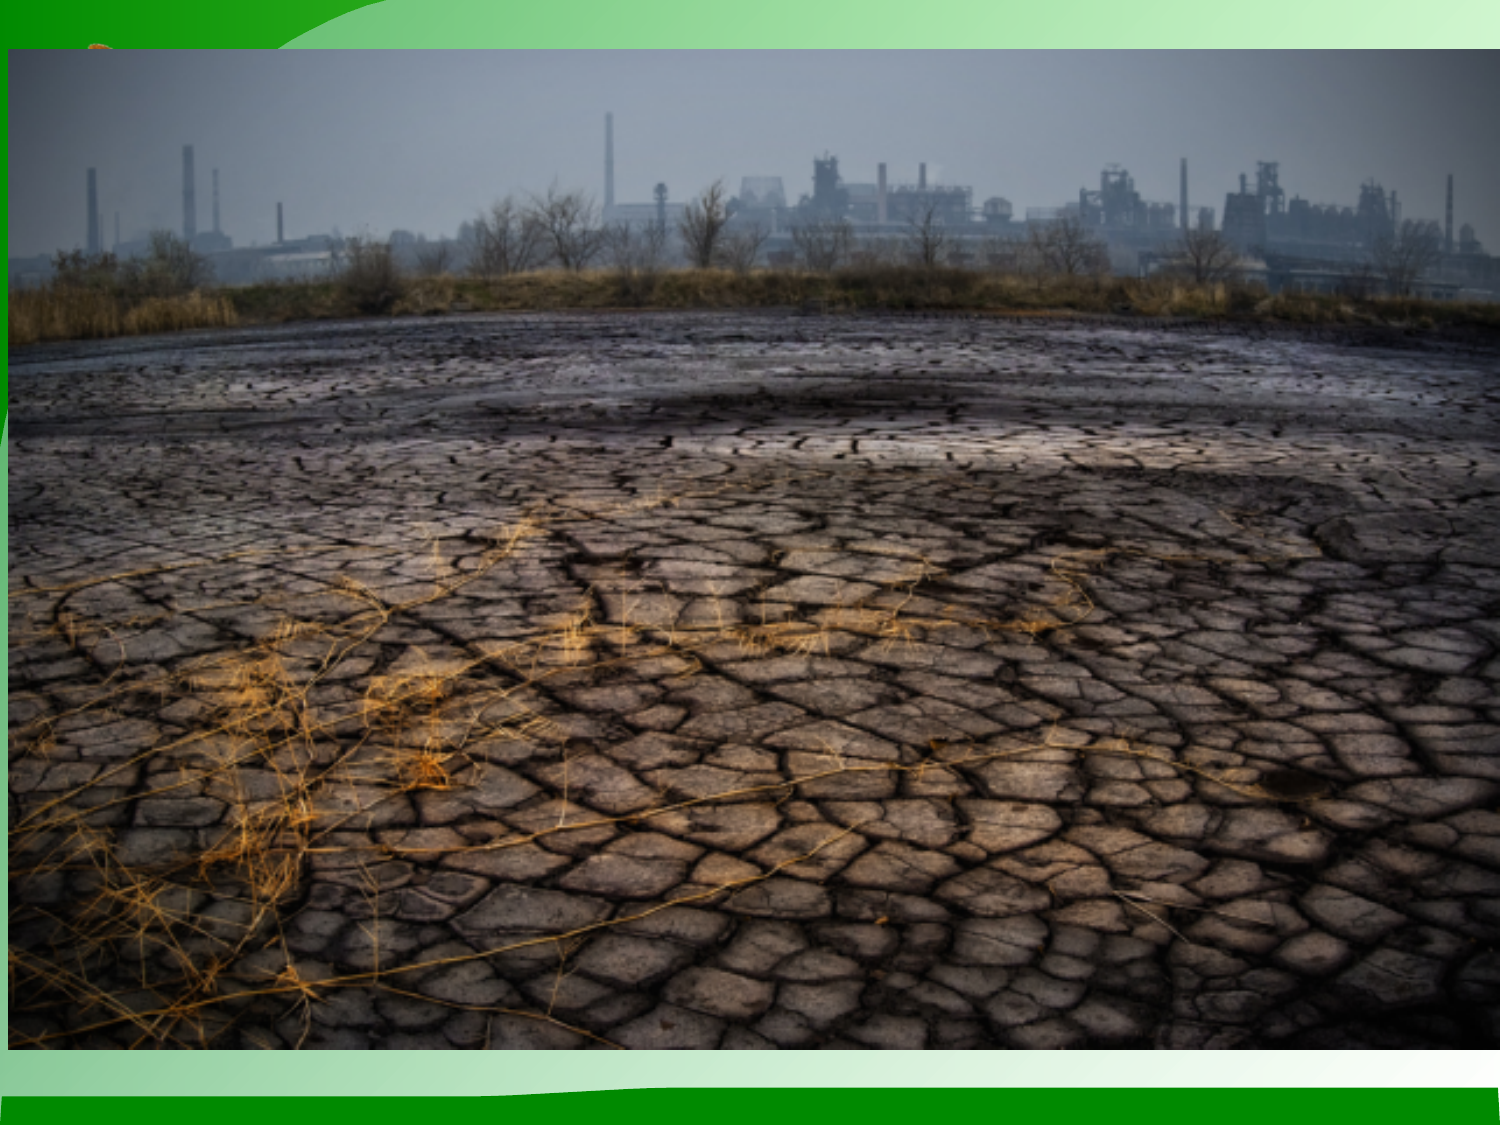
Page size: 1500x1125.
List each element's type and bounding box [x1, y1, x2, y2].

picture [7, 37, 1500, 1051]
